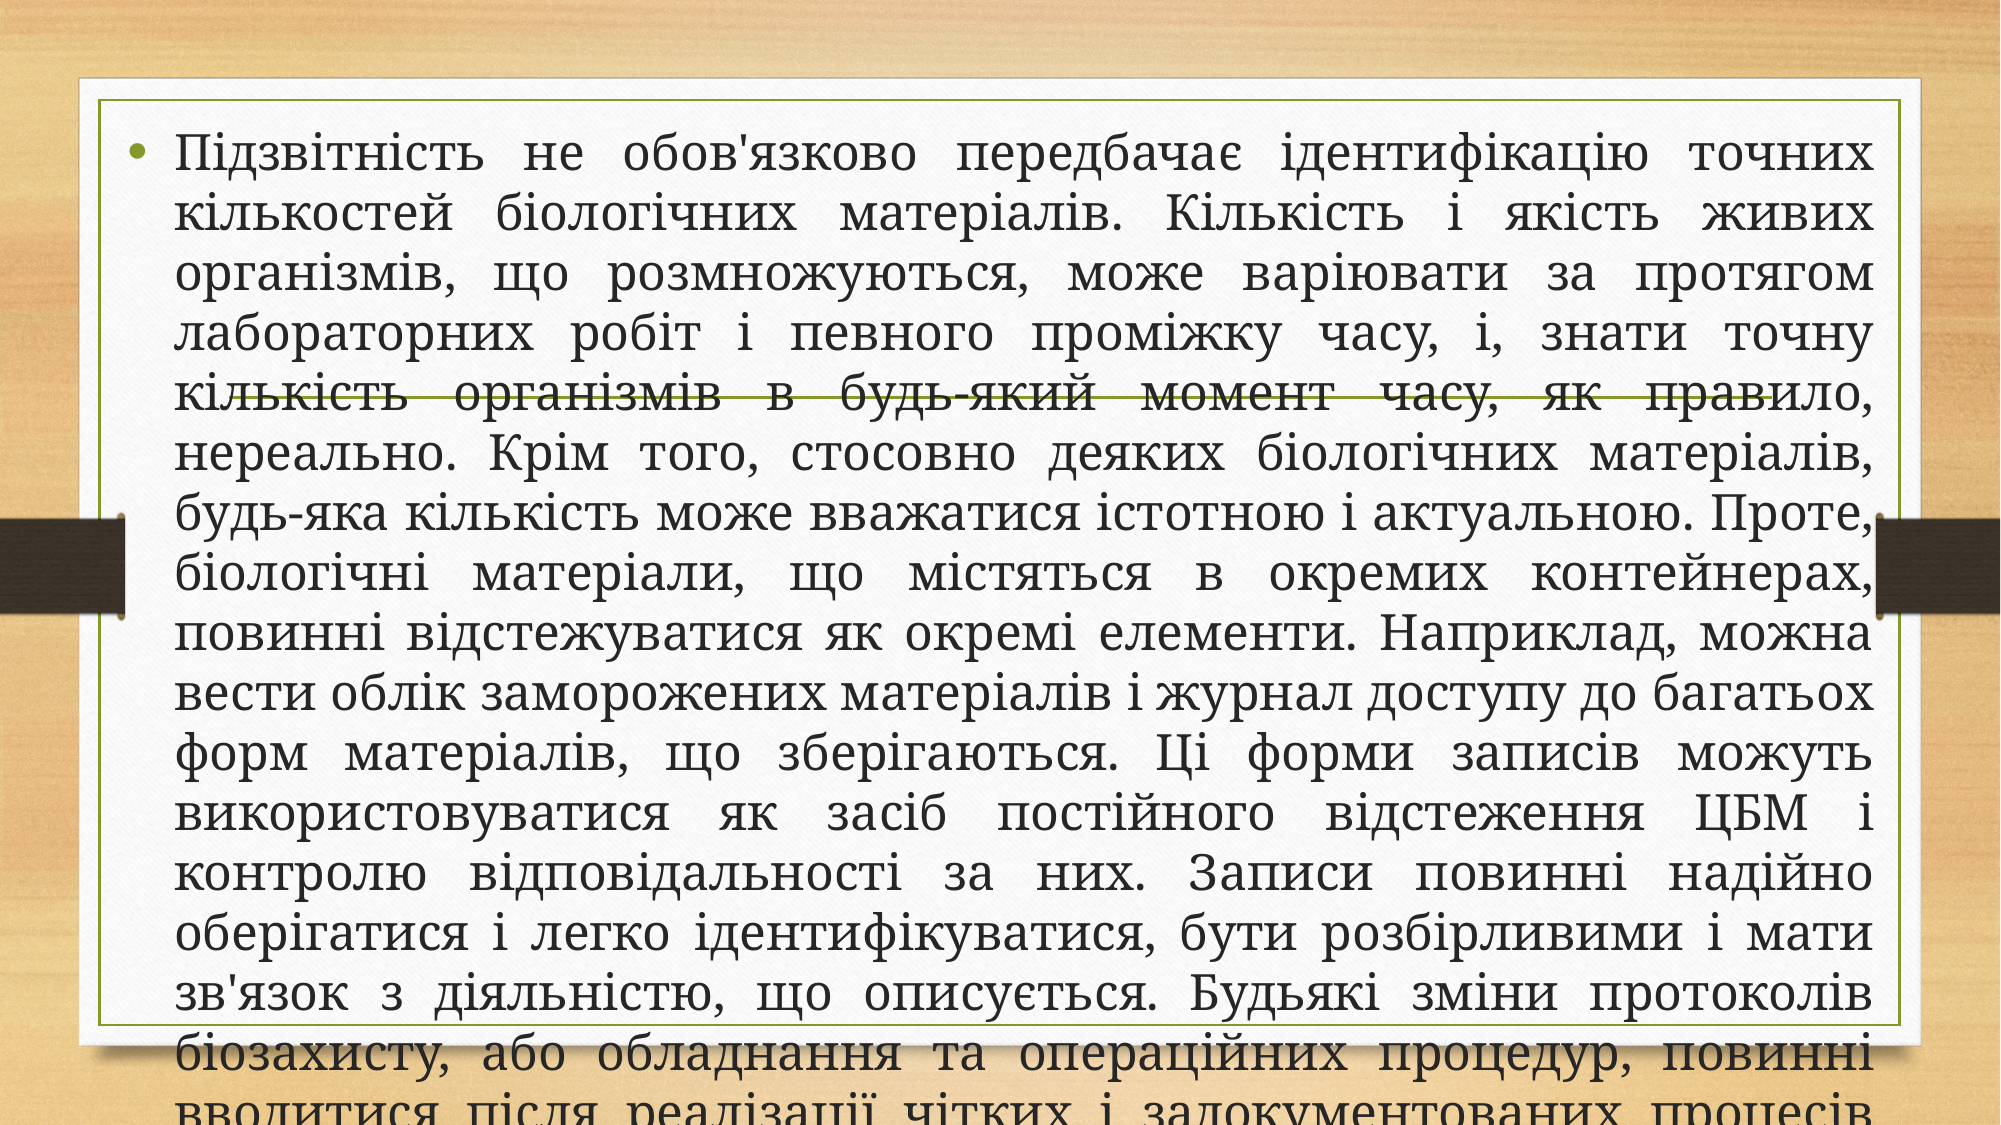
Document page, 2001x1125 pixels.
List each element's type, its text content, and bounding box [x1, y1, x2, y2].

list Підзвітність не обов'язково передбачає ідентифікацію точних кількостей біологічних матеріалів. Кількість і якість живих організмів, що розмножуються, може варіювати за протягом лабораторних робіт і певного проміжку часу, і, знати точну кількість організмів в будь-який момент часу, як правило, нереально. Крім того, стосовно деяких біологічних матеріалів, будь-яка кількість може вважатися істотною і актуальною. Проте, біологічні матеріали, що містяться в окремих контейнерах, повинні відстежуватися як окремі елементи. Наприклад, можна вести облік заморожених матеріалів і журнал доступу до багатьох форм матеріалів, що зберігаються. Ці форми записів можуть використовуватися як засіб постійного відстеження ЦБМ і контролю відповідальності за них. Записи повинні надійно оберігатися і легко ідентифікуватися, бути розбірливими і мати зв'язок з діяльністю, що описується. Будьякі зміни протоколів біозахисту, або обладнання та операційних процедур, повинні вводитися після реалізації чітких і задокументованих процесів управління змінами. [112, 112, 1890, 1073]
picture [0, 0, 2001, 1125]
